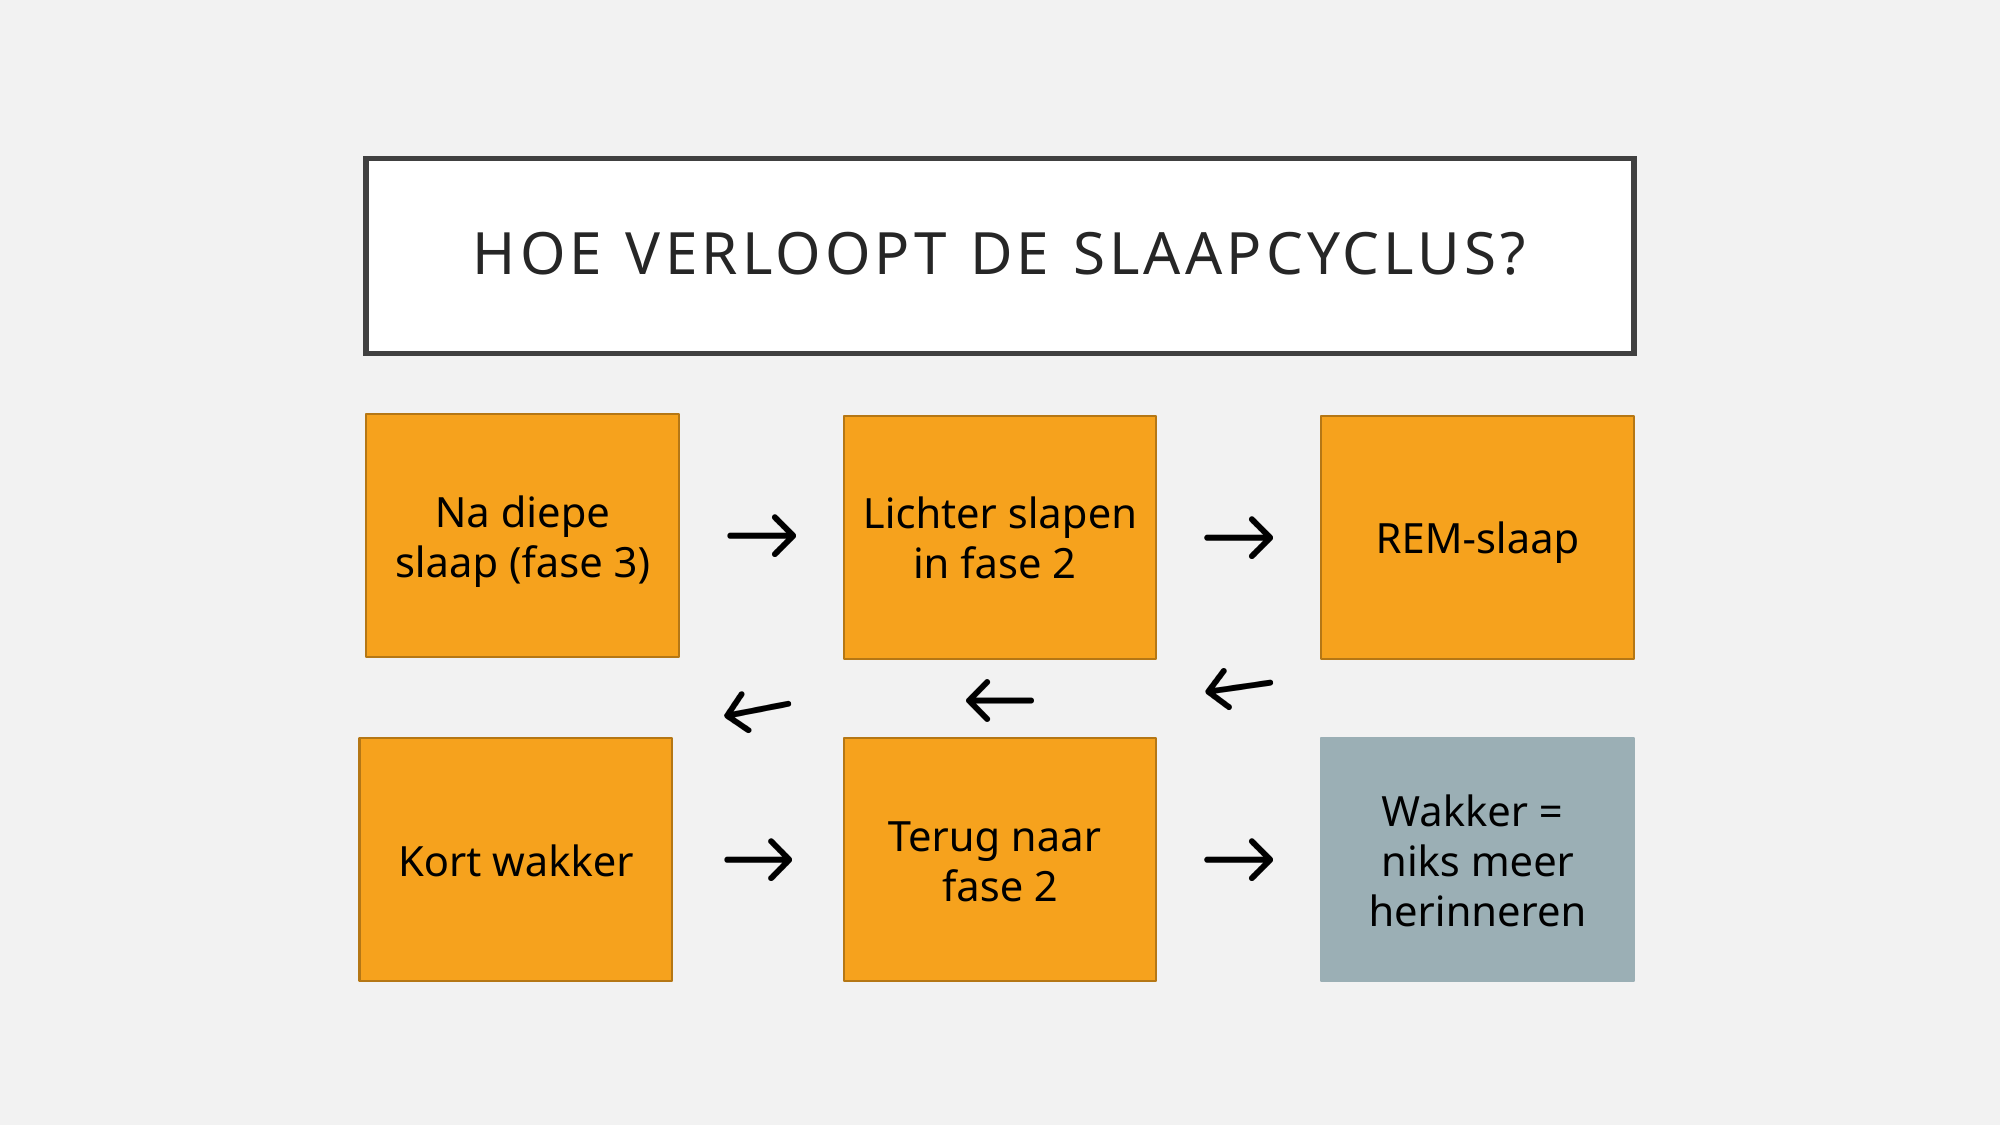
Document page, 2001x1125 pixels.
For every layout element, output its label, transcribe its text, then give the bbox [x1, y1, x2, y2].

text_box Wakker = niks meer herinneren [1320, 737, 1635, 982]
picture [966, 679, 1034, 722]
text_box REM-slaap [1320, 415, 1635, 660]
text_box Terug naar fase 2 [843, 737, 1157, 982]
picture [1204, 838, 1273, 881]
title Hoe verloopt de slaapcyclus? [363, 156, 1637, 356]
picture [1204, 516, 1273, 559]
picture [724, 838, 792, 881]
picture [727, 514, 796, 557]
text_box Na diepe slaap (fase 3) [365, 413, 680, 658]
text_box Lichter slapen in fase 2 [843, 415, 1157, 660]
picture [721, 683, 795, 737]
picture [1203, 662, 1276, 712]
text_box Kort wakker [358, 737, 673, 982]
list [366, 432, 1634, 942]
